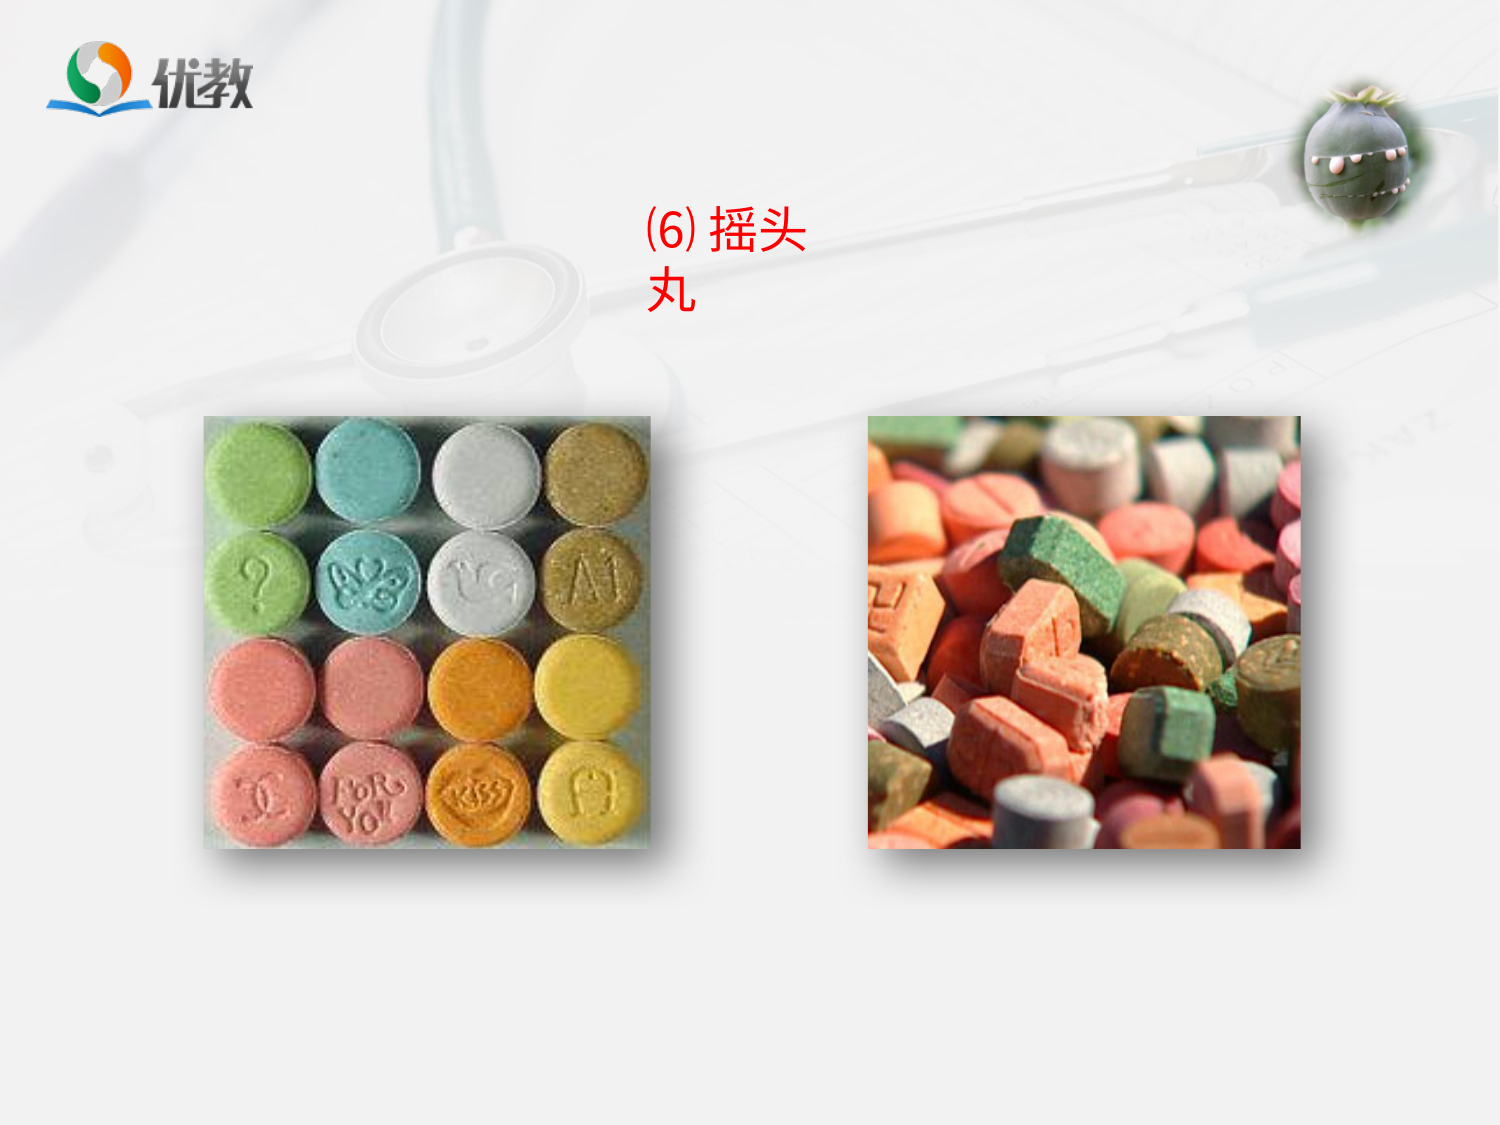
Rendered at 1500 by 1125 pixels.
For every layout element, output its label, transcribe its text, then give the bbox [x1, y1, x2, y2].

text_box ⑹摇头丸 [632, 191, 868, 327]
picture [0, 0, 1500, 1125]
